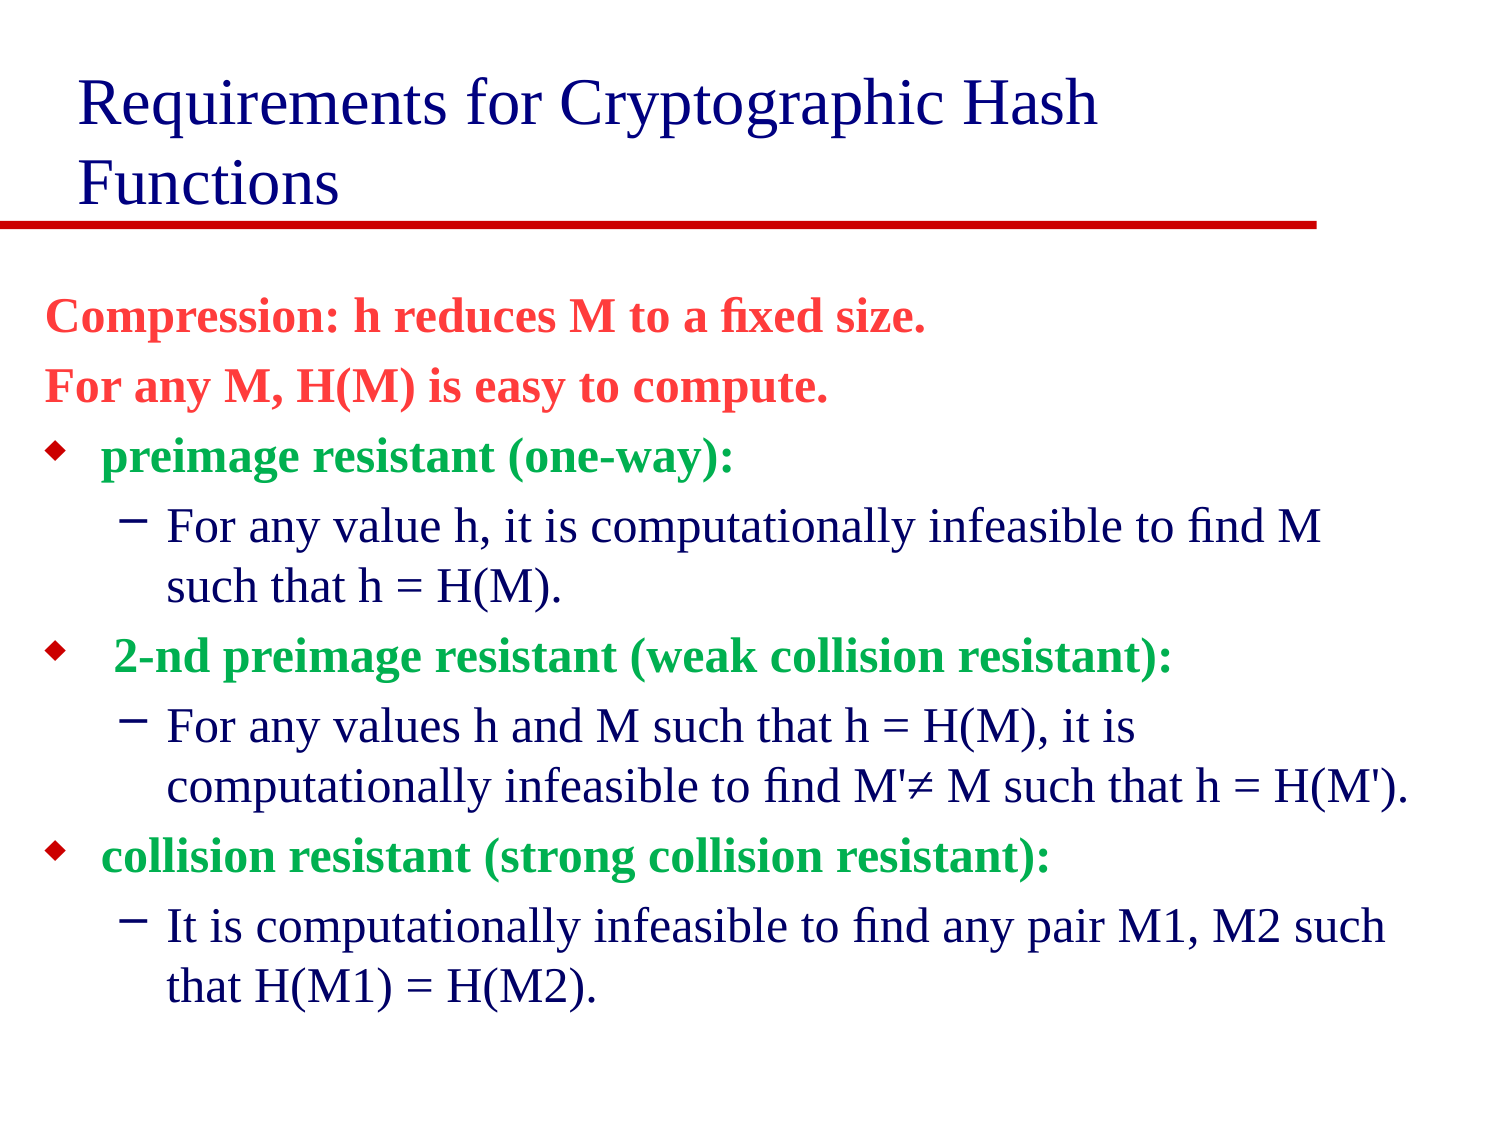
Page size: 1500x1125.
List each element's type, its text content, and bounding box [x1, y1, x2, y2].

title Requirements for Cryptographic Hash Functions [62, 43, 1338, 226]
list Compression: h reduces M to a ﬁxed size. For any M, H(M) is easy to compute. preimage resistant (one-way): For any value h, it is computationally infeasible to ﬁnd M such that h = H(M). 2-nd preimage resistant (weak collision resistant): For any values h and M such that h = H(M), it is computationally infeasible to ﬁnd M'≠ M such that h = H(M'). collision resistant (strong collision resistant): It is computationally infeasible to ﬁnd any pair M1, M2 such that H(M1) = H(M2). [29, 274, 1438, 1071]
